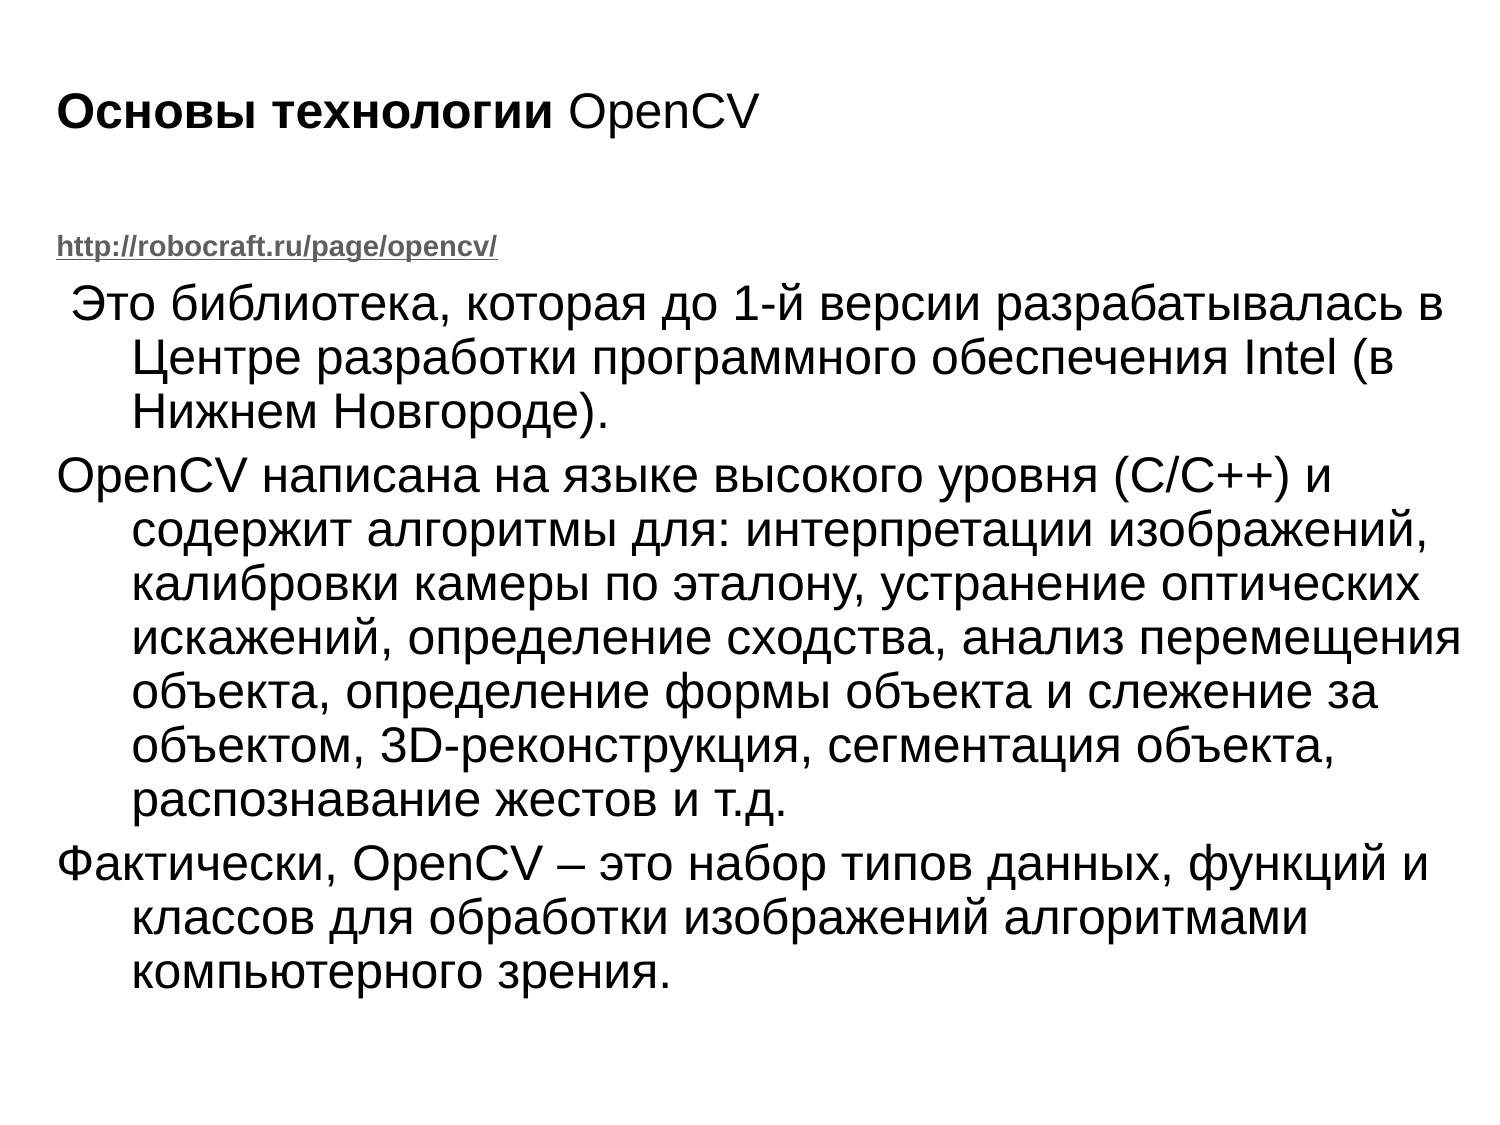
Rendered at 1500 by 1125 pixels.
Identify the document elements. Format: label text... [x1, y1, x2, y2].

subtitle Основы технологии OpenCV http://robocraft.ru/page/opencv/ Это библиотека, которая до 1-й версии разрабатывалась в Центре разработки программного обеспечения Intel (в Нижнем Новгороде). OpenCV написана на языке высокого уровня (C/C++) и содержит алгоритмы для: интерпретации изображений, калибровки камеры по эталону, устранение оптических искажений, определение сходства, анализ перемещения объекта, определение формы объекта и слежение за объектом, 3D-реконструкция, сегментация объекта, распознавание жестов и т.д. Фактически, OpenCV – это набор типов данных, функций и классов для обработки изображений алгоритмами компьютерного зрения. [41, 78, 1500, 480]
